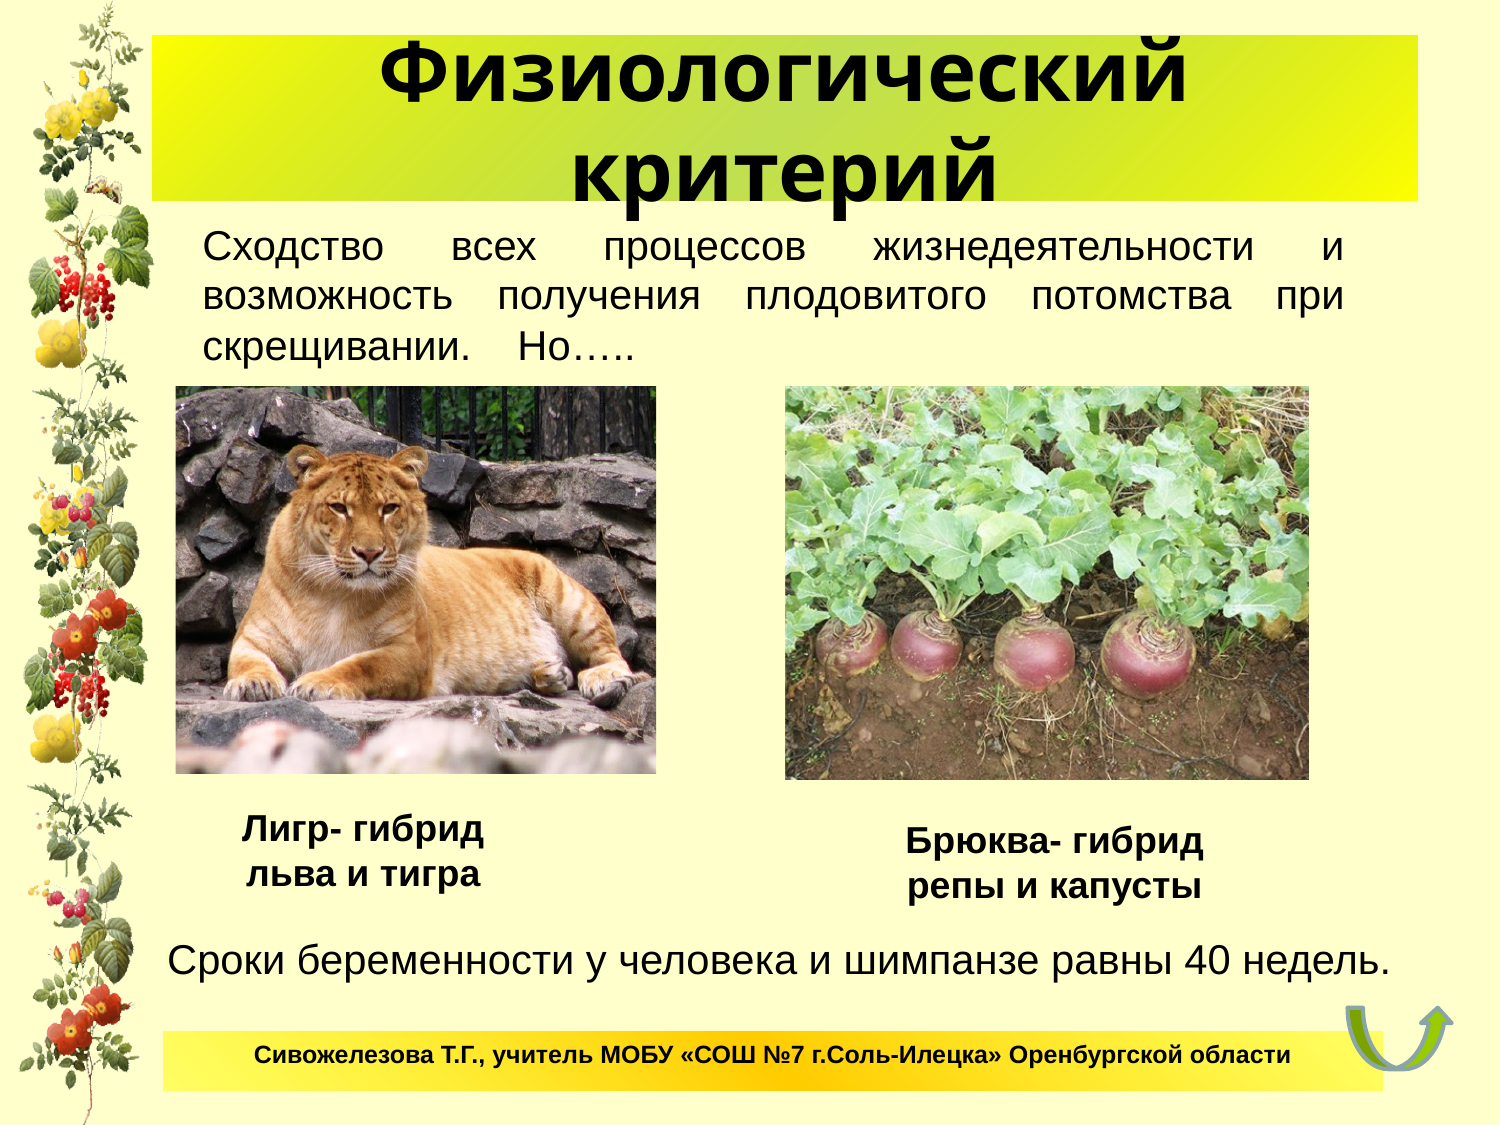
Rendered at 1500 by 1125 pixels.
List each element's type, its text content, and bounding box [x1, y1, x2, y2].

text_box [1345, 1005, 1454, 1072]
text_box Сроки беременности у человека и шимпанзе равны 40 недель. [152, 925, 1430, 991]
picture [0, 0, 172, 1125]
picture [175, 386, 657, 774]
text_box Брюква- гибрид репы и капусты [878, 808, 1231, 914]
title Физиологический критерий [152, 34, 1419, 202]
picture [784, 386, 1309, 780]
text_box Сходство всех процессов жизнедеятельности и возможность получения плодовитого потомства при скрещивании. Но….. [187, 210, 1360, 376]
text_box Лигр- гибрид льва и тигра [187, 796, 539, 902]
text_box Сивожелезова Т.Г., учитель МОБУ «СОШ №7 г.Соль-Илецка» Оренбургской области [163, 1031, 1383, 1091]
